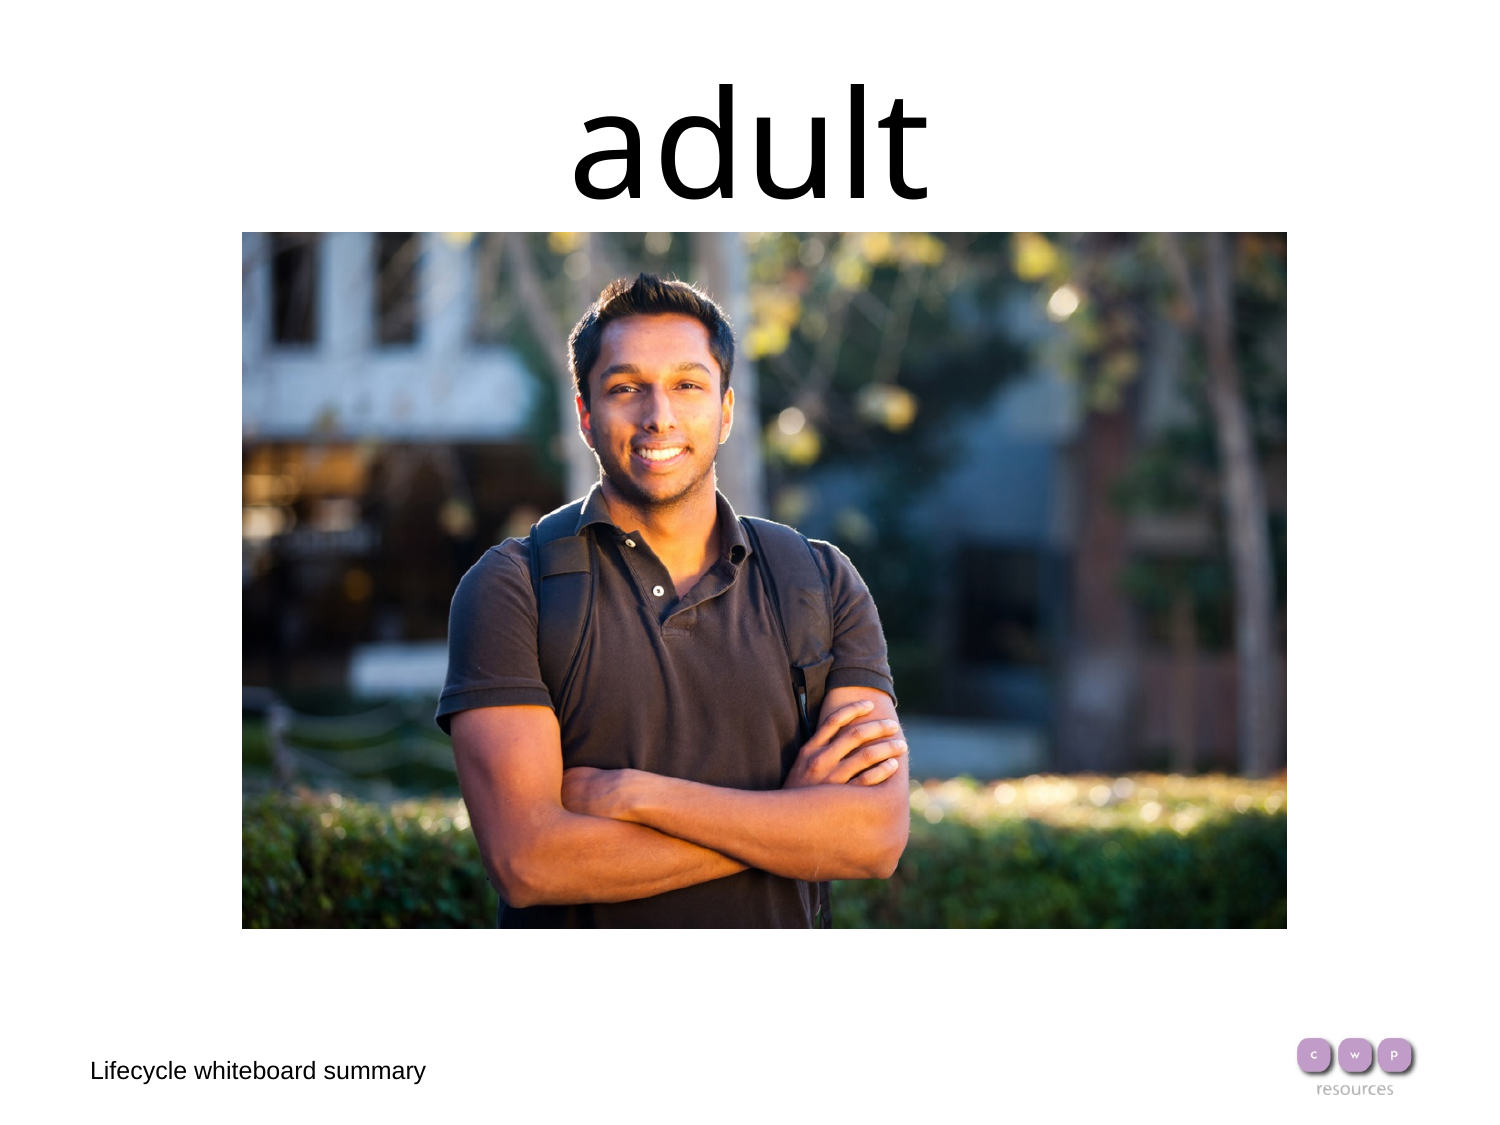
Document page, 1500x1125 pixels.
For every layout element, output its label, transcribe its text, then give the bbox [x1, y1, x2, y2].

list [241, 232, 1287, 929]
slide_number Lifecycle whiteboard summary [74, 1046, 526, 1103]
picture [1293, 1034, 1421, 1095]
title adult [75, 45, 1425, 233]
